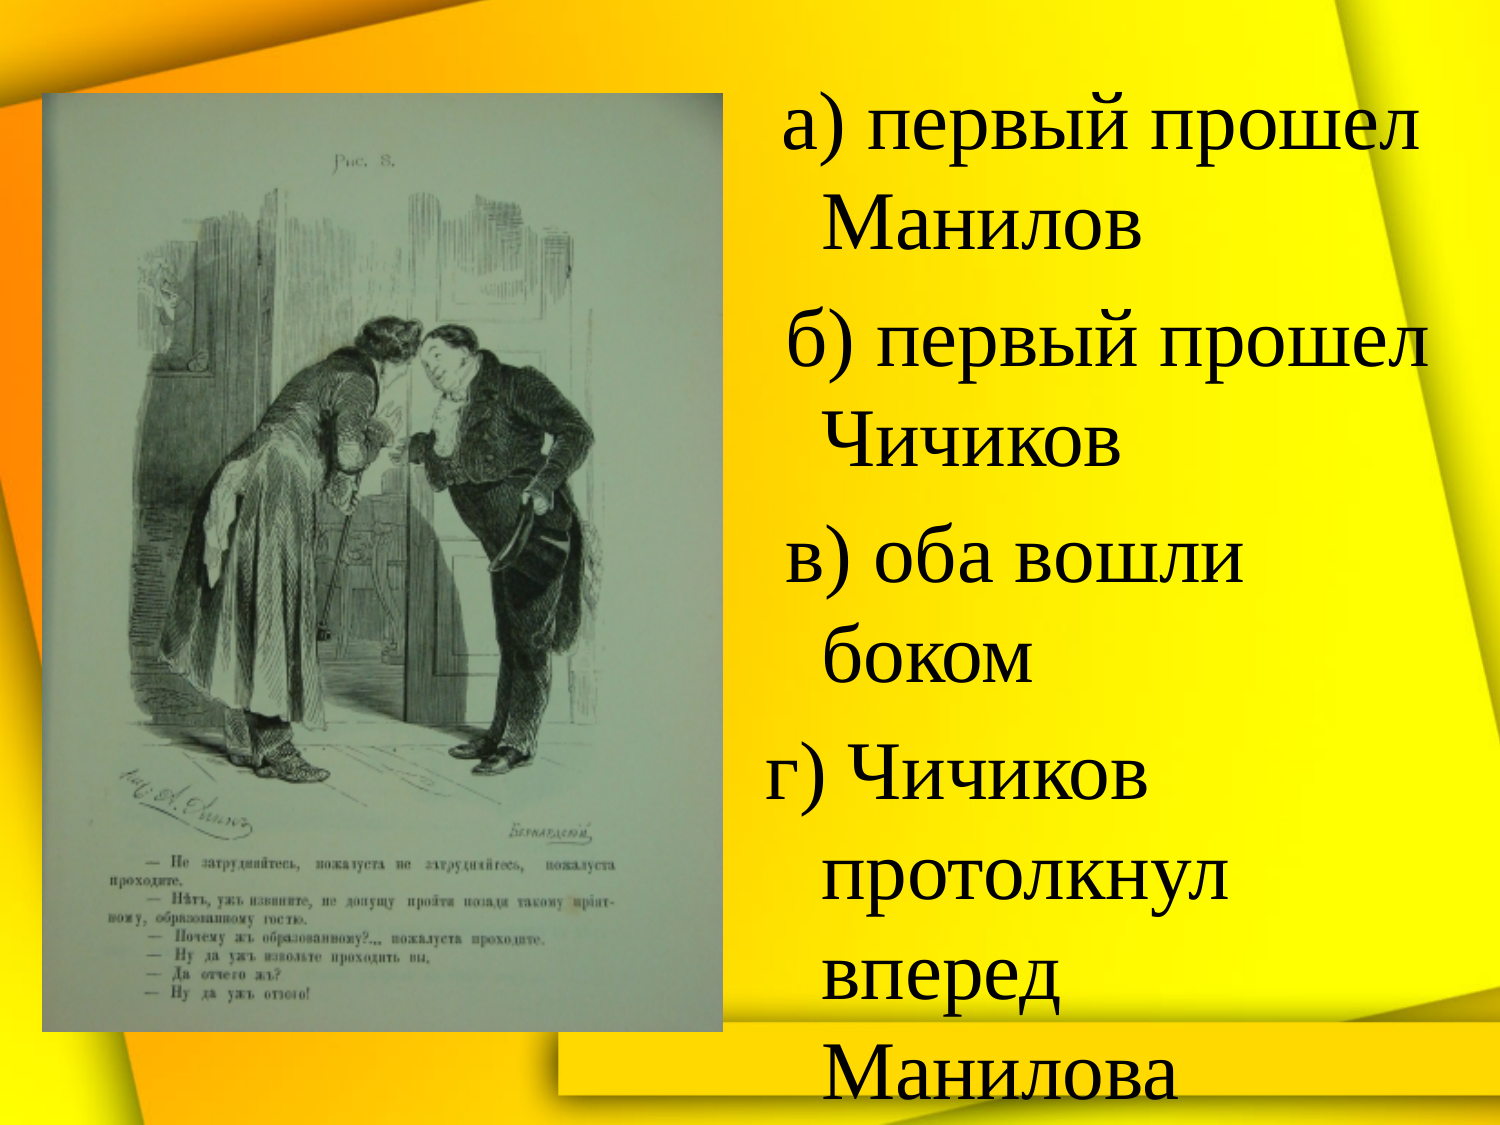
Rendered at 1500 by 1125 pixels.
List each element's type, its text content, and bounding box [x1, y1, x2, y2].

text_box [42, 93, 723, 1032]
list а) первый прошел Манилов б) первый прошел Чичиков в) оба вошли боком г) Чичиков протолкнул вперед Манилова [749, 58, 1454, 1091]
picture [0, 0, 1500, 1125]
